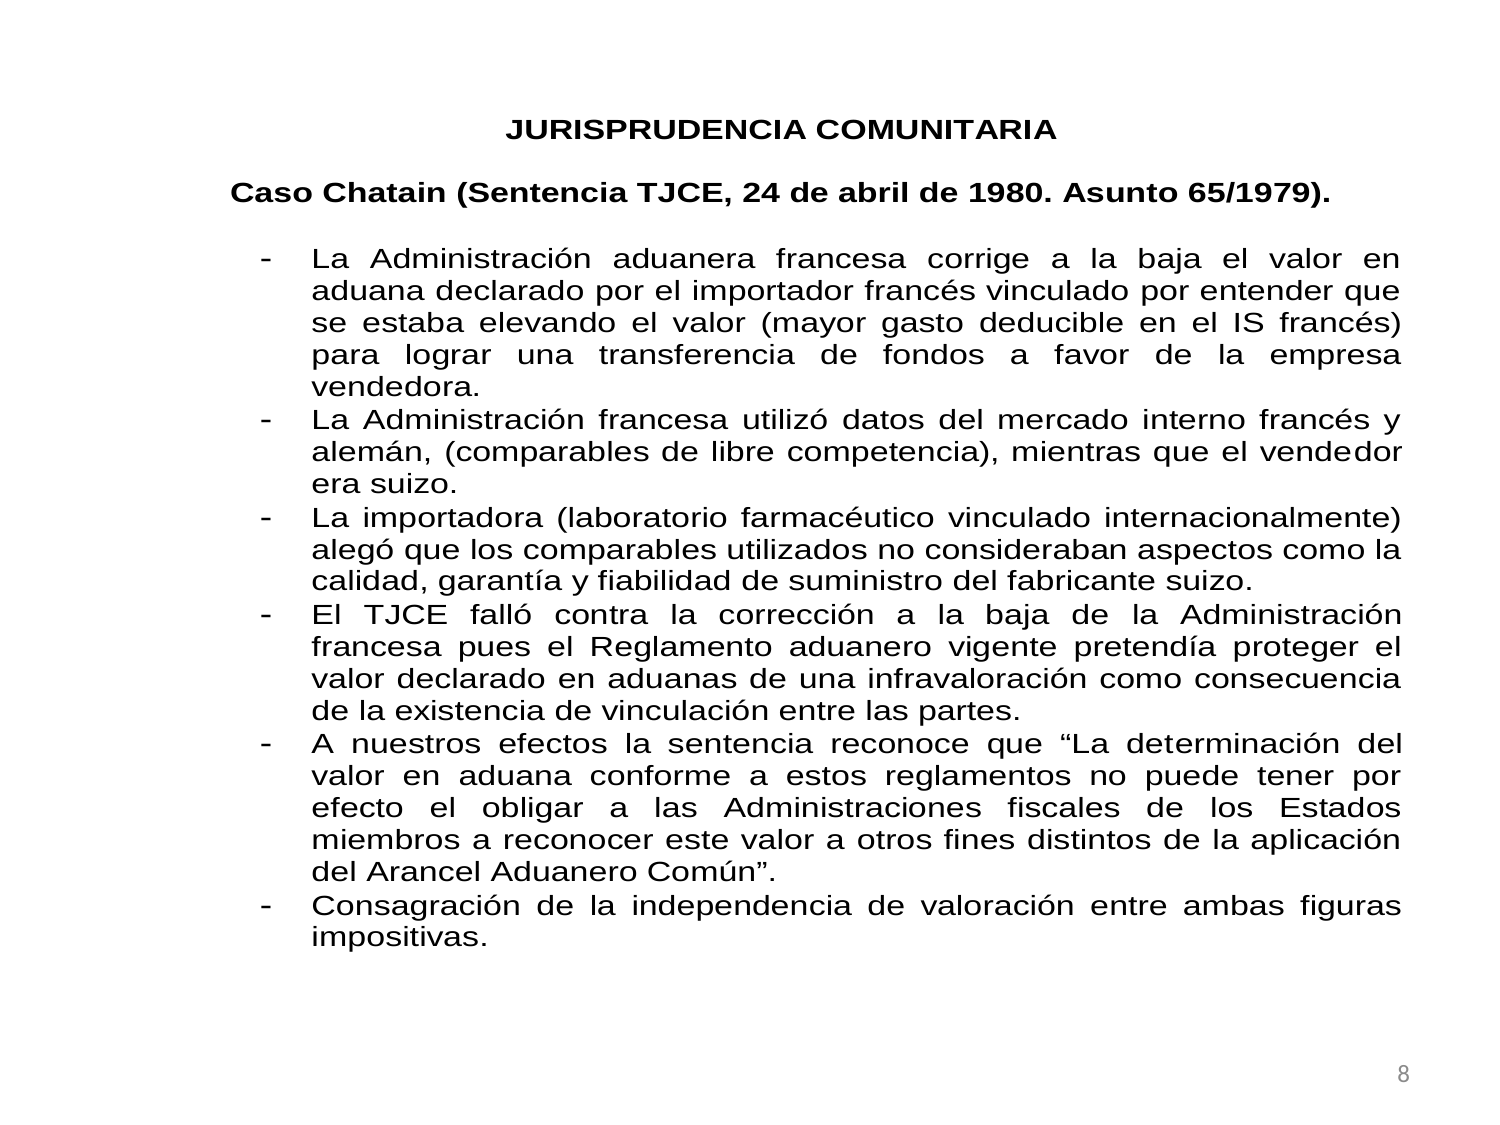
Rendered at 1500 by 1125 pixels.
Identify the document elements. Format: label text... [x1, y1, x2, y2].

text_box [160, 113, 1402, 953]
slide_number 8 [1074, 1042, 1425, 1103]
